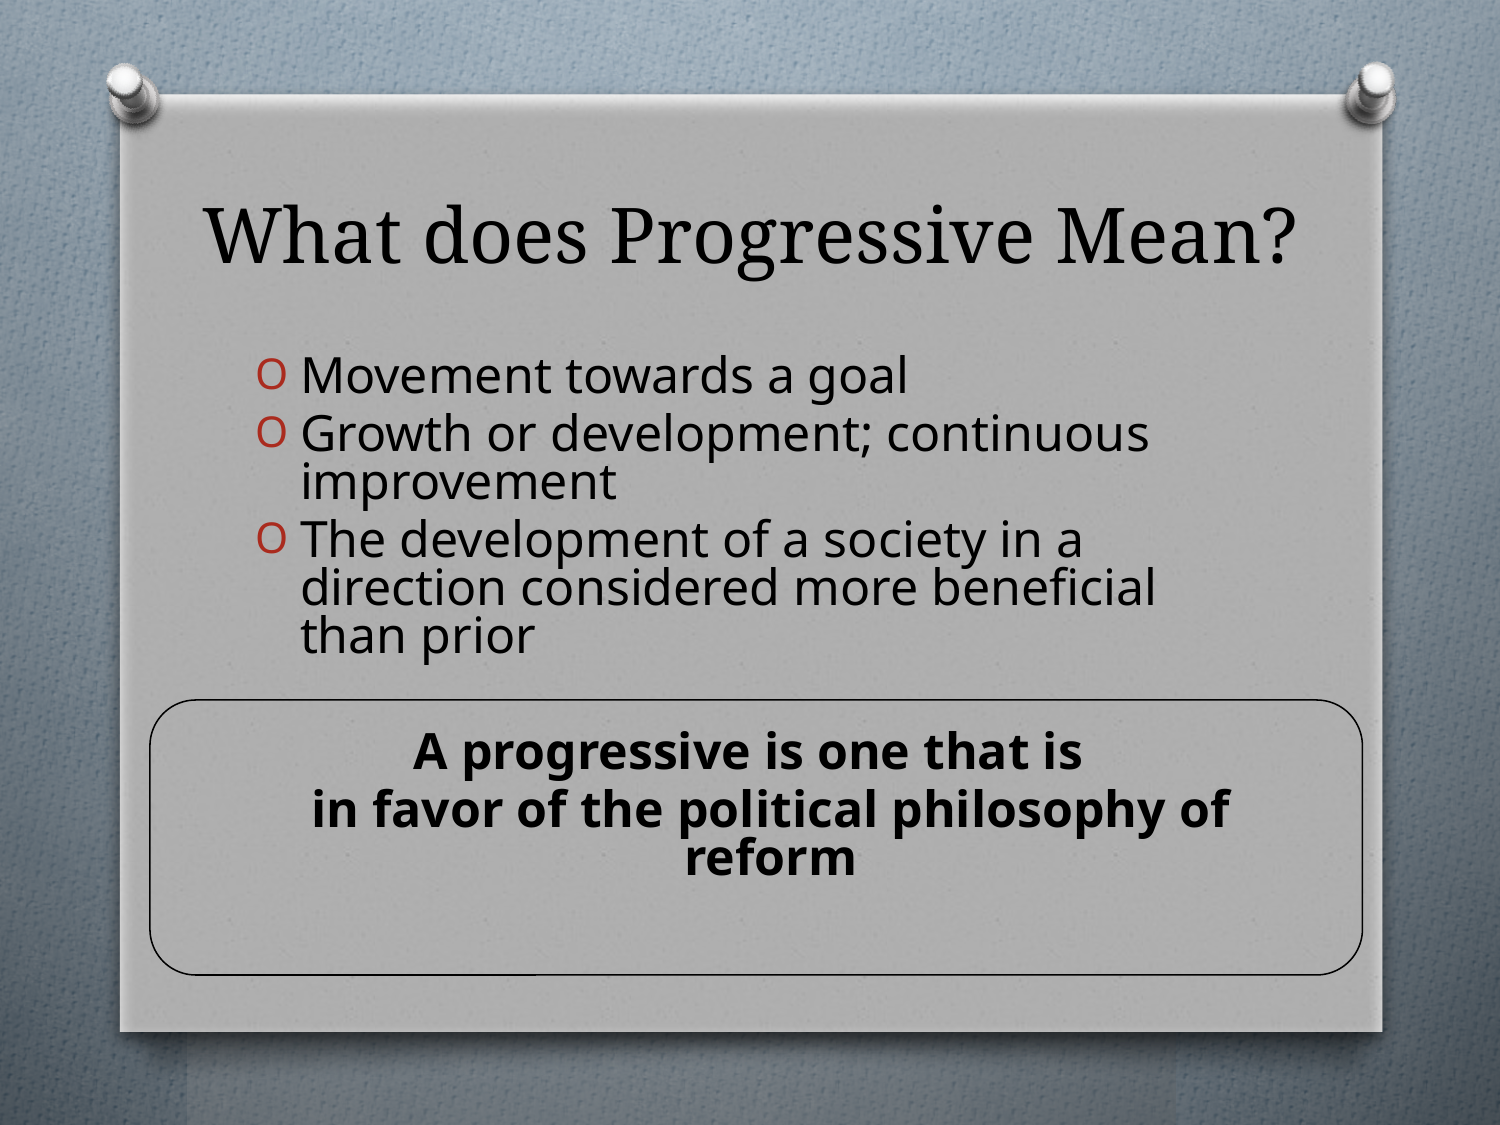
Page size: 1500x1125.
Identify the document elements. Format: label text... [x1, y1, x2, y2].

title What does Progressive Mean? [179, 134, 1323, 332]
text_box [149, 699, 1363, 976]
picture [75, 29, 198, 153]
list Movement towards a goal Growth or development; continuous improvement The development of a society in a direction considered more beneficial than prior A progressive is one that is in favor of the political philosophy of reform [240, 347, 1257, 699]
picture [1317, 35, 1439, 156]
